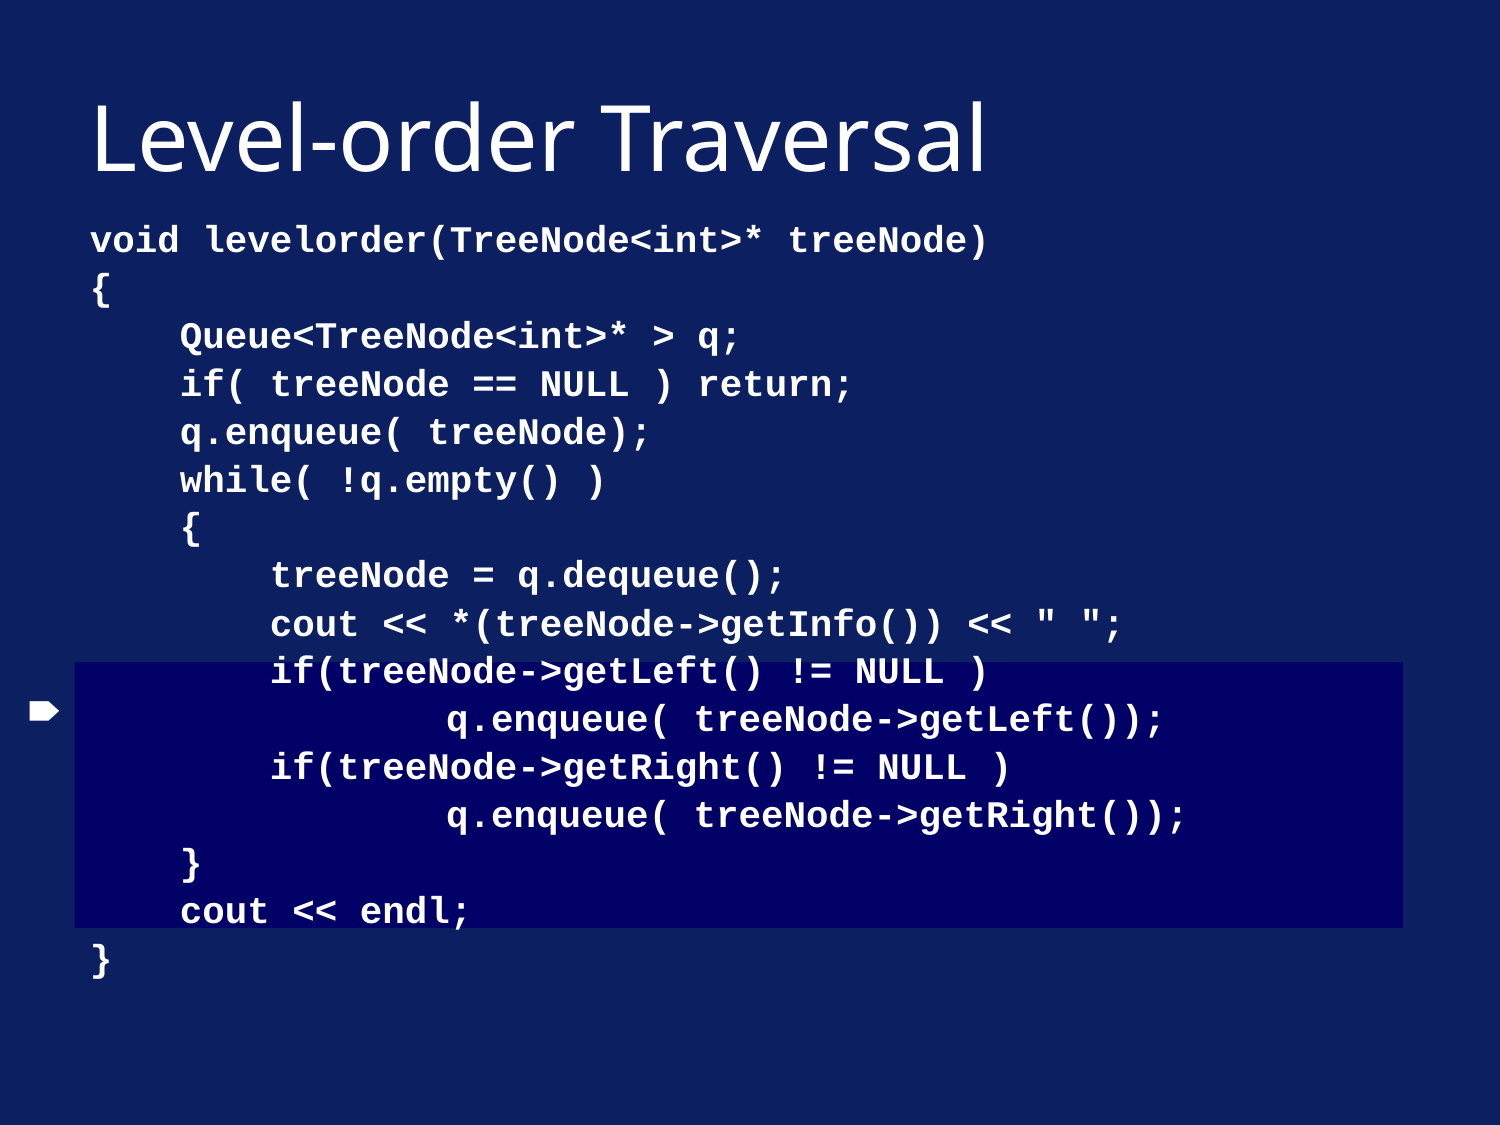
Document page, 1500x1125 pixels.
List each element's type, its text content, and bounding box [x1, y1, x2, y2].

list void levelorder(TreeNode<int>* treeNode) { Queue<TreeNode<int>* > q; if( treeNode == NULL ) return; q.enqueue( treeNode); while( !q.empty() ) { treeNode = q.dequeue(); cout << *(treeNode->getInfo()) << " "; if(treeNode->getLeft() != NULL ) q.enqueue( treeNode->getLeft()); if(treeNode->getRight() != NULL ) q.enqueue( treeNode->getRight()); } cout << endl; } [74, 212, 1425, 1063]
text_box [12, 662, 1404, 929]
title Level-order Traversal [74, 59, 1425, 210]
